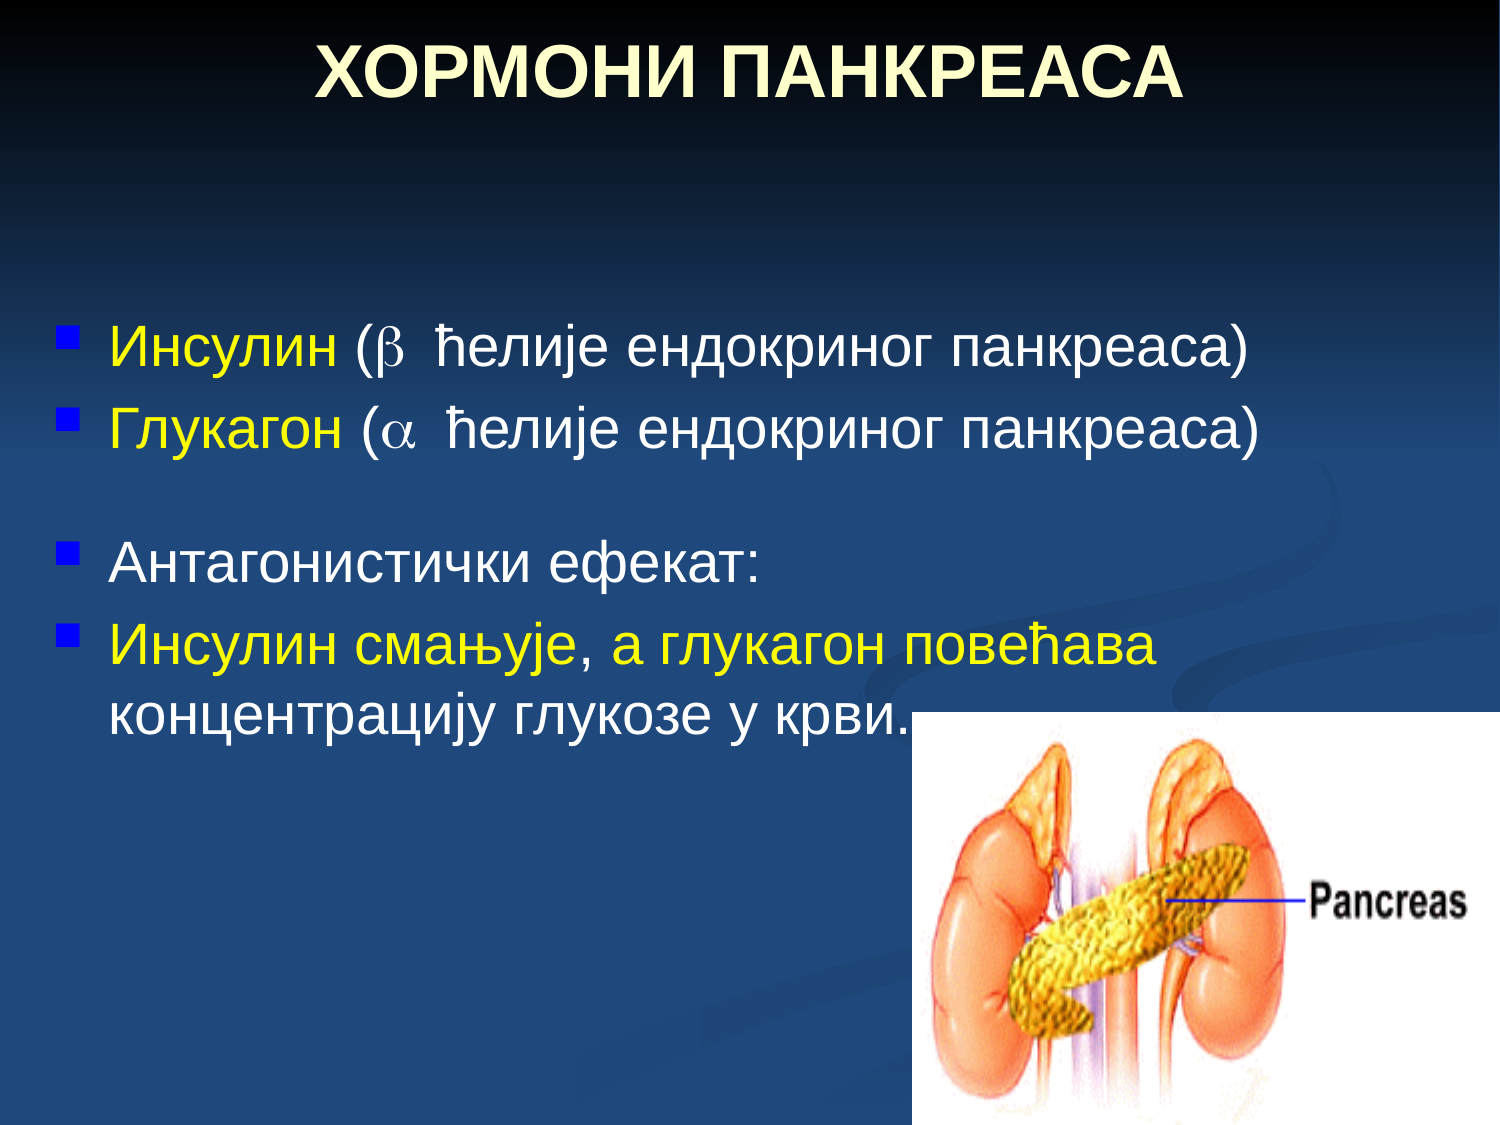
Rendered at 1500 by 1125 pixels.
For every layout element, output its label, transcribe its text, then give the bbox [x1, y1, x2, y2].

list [912, 712, 1500, 1125]
list Инсулин (b ћелије ендокриног панкреаса) Глукагон (a ћелије ендокриног панкреаса) Антагонистички ефекат: Инсулин смањује, а глукагон повећава концентрацију глукозе у крви. [37, 137, 1500, 881]
text_box ХОРМОНИ ПАНКРЕАСА [300, 24, 1313, 240]
